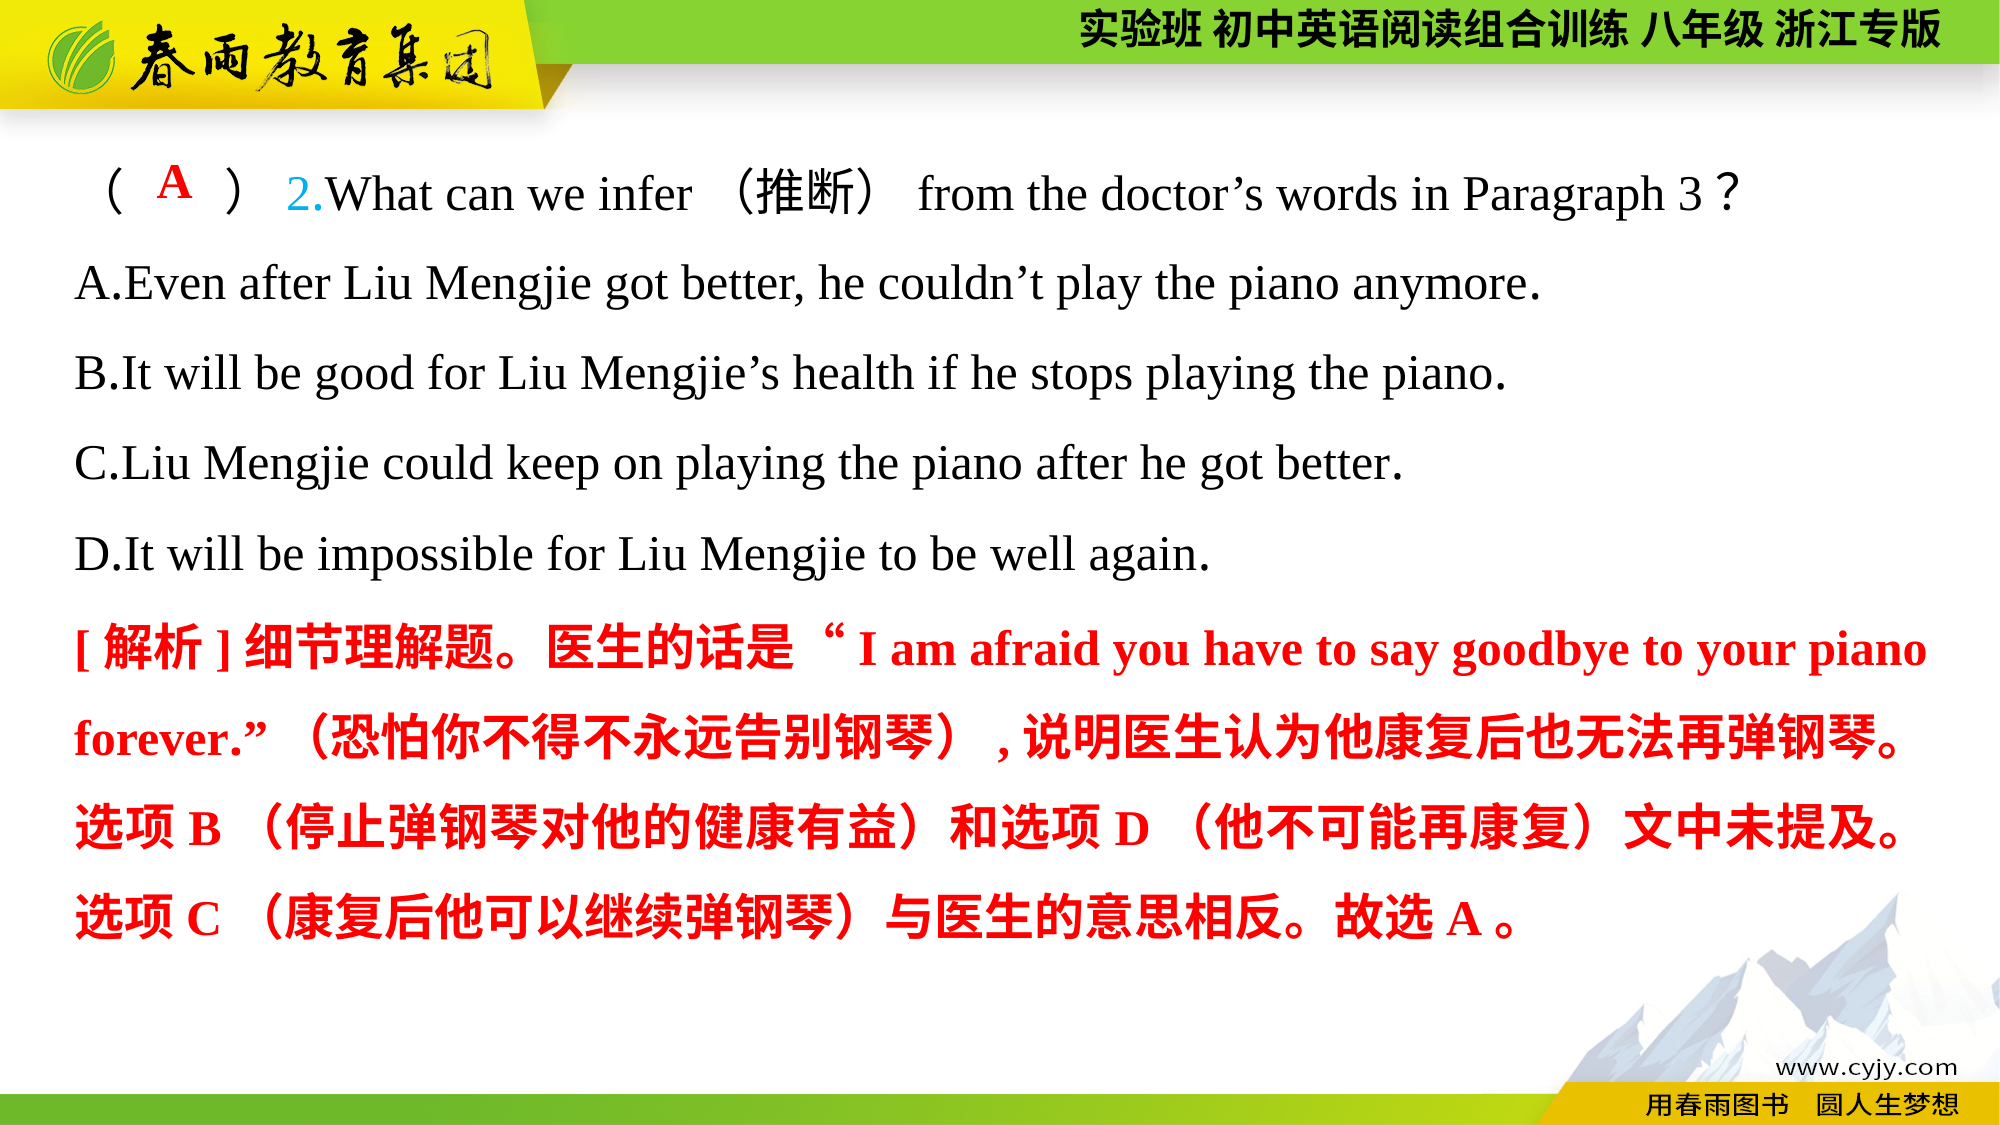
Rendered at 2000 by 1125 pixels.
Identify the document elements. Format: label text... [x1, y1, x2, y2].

list （ ）2.What can we infer（推断）from the doctor’s words in Paragraph 3？ A.Even after Liu Mengjie got better, he couldn’t play the piano anymore. B.It will be good for Liu Mengjie’s health if he stops playing the piano. C.Liu Mengjie could keep on playing the piano after he got better. D.It will be impossible for Liu Mengjie to be well again. [59, 122, 1944, 581]
picture [0, 0, 2000, 1125]
text_box A [141, 141, 208, 216]
text_box [解析]细节理解题。医生的话是“I am afraid you have to say goodbye to your piano forever.”（恐怕你不得不永远告别钢琴）,说明医生认为他康复后也无法再弹钢琴。选项B（停止弹钢琴对他的健康有益）和选项D（他不可能再康复）文中未提及。选项C（康复后他可以继续弹钢琴）与医生的意思相反。故选A。 [59, 581, 1944, 953]
